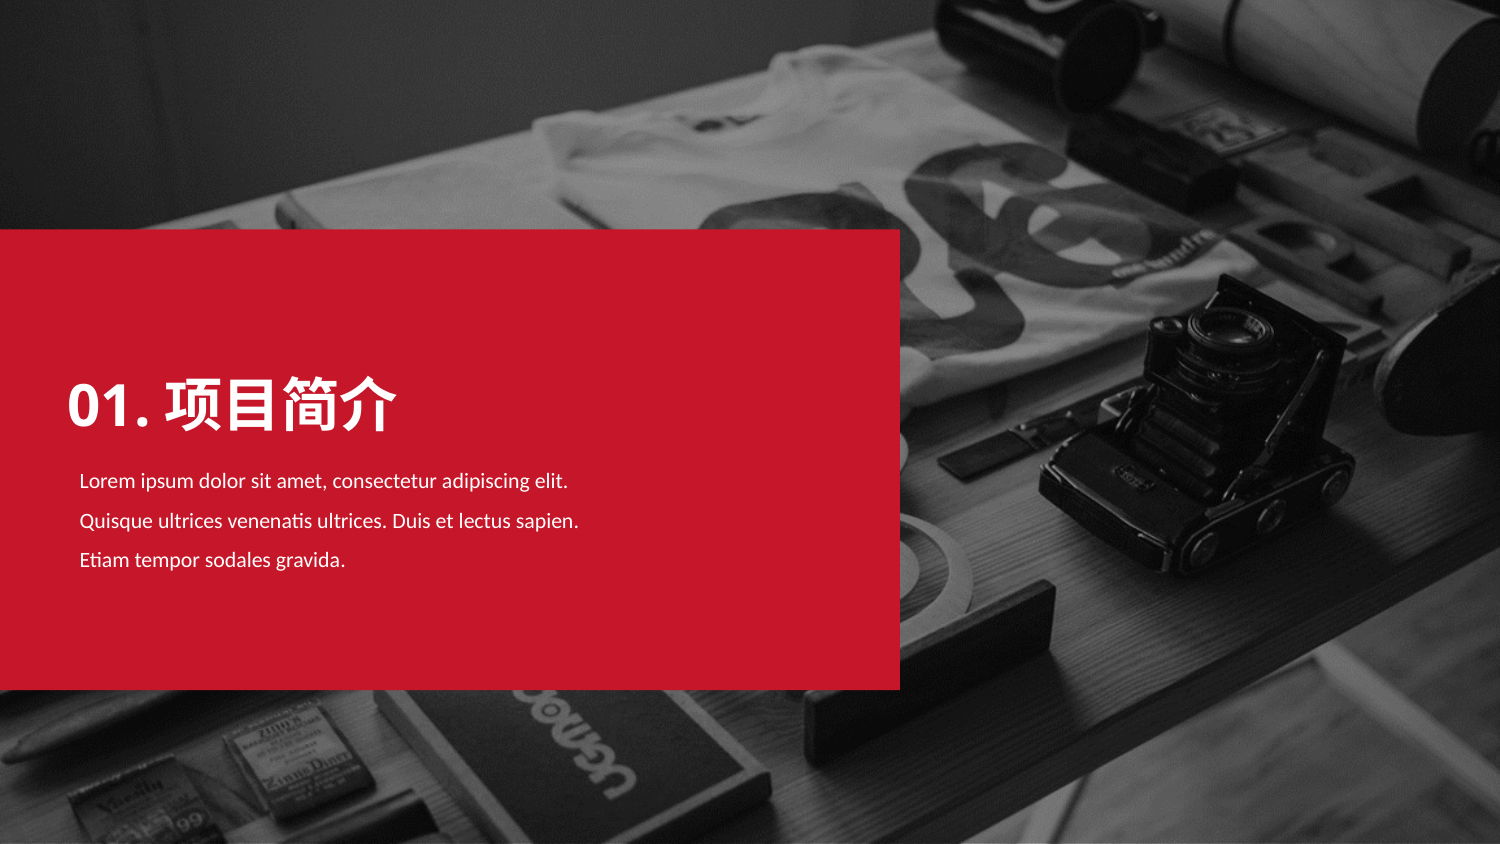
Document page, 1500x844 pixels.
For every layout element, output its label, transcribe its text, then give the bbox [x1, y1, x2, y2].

picture [0, 0, 1500, 844]
text_box [0, 228, 901, 691]
text_box 01.项目简介 [52, 360, 413, 446]
text_box Lorem ipsum dolor sit amet, consectetur adipiscing elit. Quisque ultrices venenatis ultrices. Duis et lectus sapien. Etiam tempor sodales gravida. [64, 446, 648, 580]
